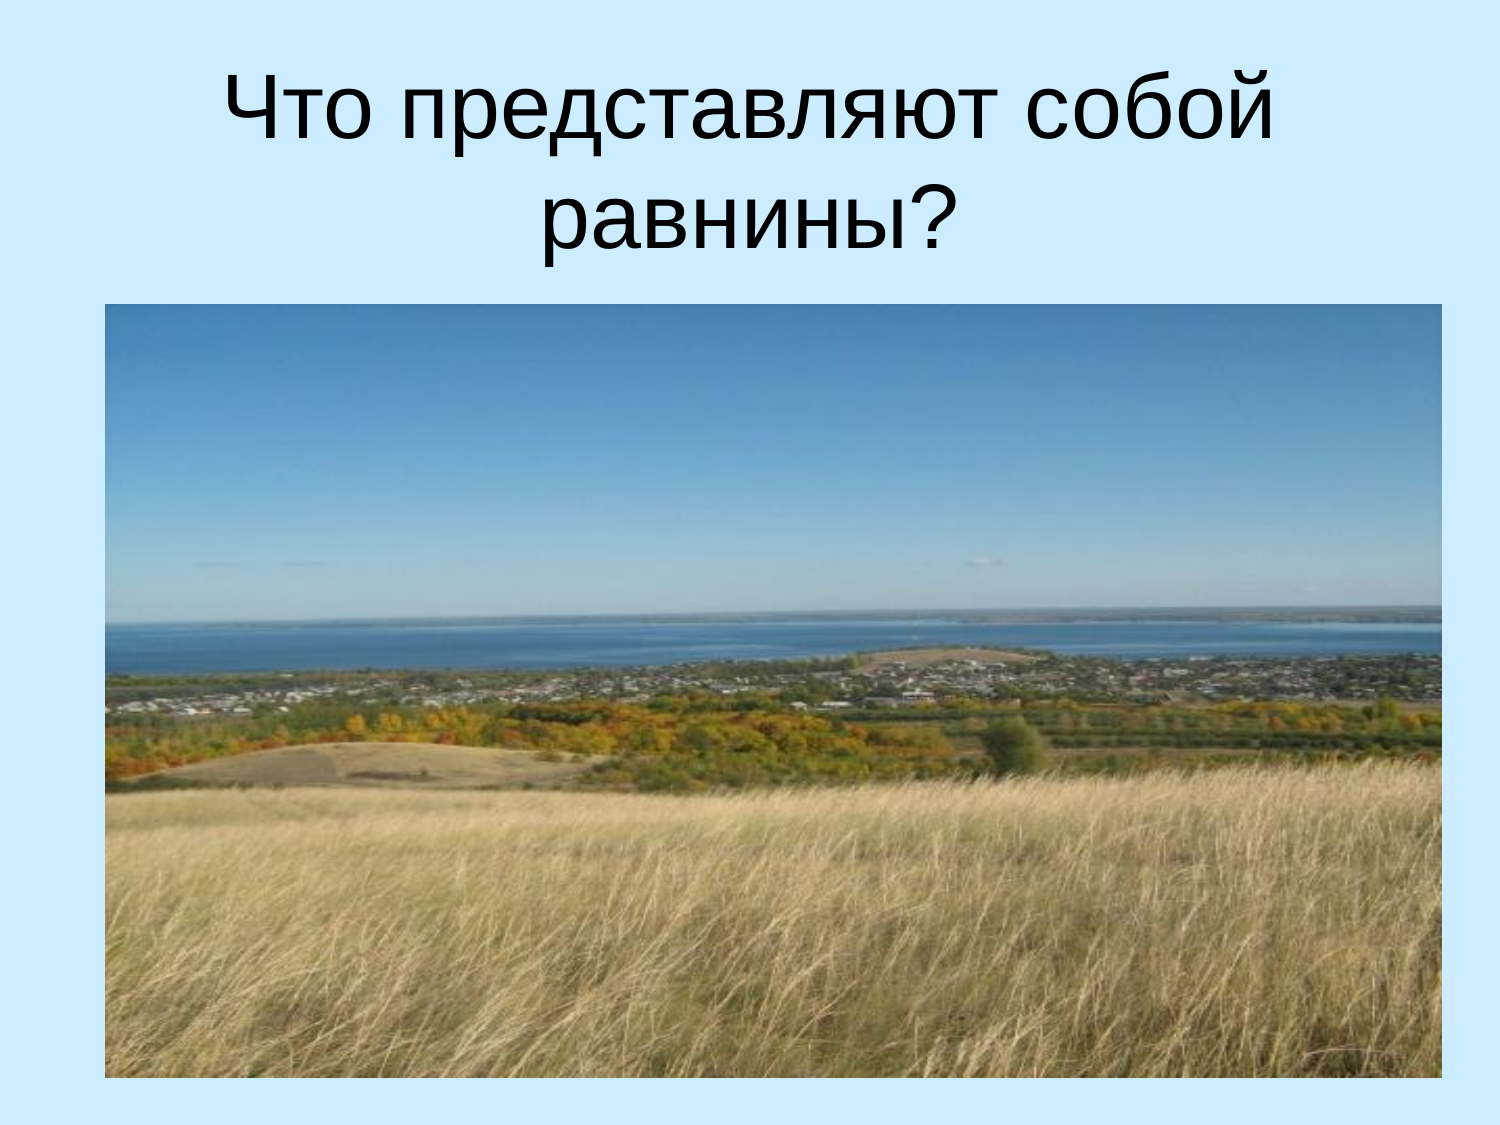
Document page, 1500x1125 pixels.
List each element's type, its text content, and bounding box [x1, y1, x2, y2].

title Что представляют собой равнины? [74, 44, 1426, 270]
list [105, 304, 1442, 1079]
